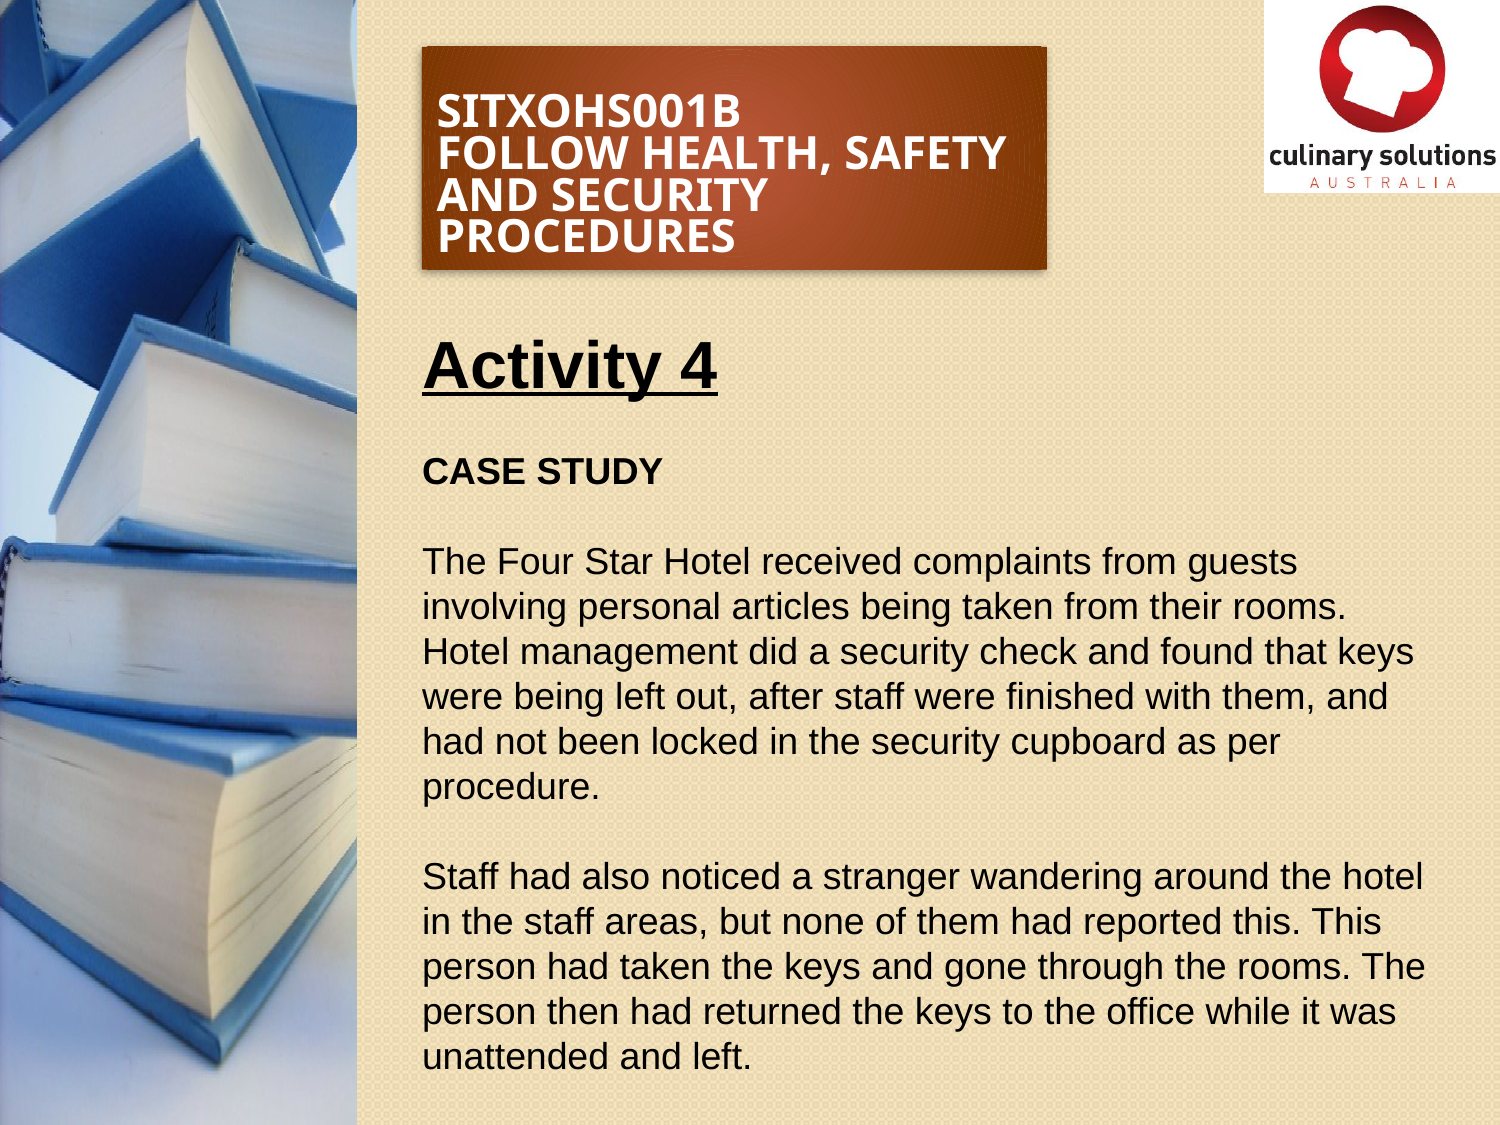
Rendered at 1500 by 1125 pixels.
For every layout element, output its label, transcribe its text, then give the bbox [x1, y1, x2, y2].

title SITXOHS001B Follow HEALTH, SAFETY AND SECURITY PROCEDURES [421, 46, 1047, 270]
picture [1263, 0, 1500, 193]
text_box Activity 4 CASE STUDY The Four Star Hotel received complaints from guests involving personal articles being taken from their rooms. Hotel management did a security check and found that keys were being left out, after staff were finished with them, and had not been locked in the security cupboard as per procedure. Staff had also noticed a stranger wandering around the hotel in the staff areas, but none of them had reported this. This person had taken the keys and gone through the rooms. The person then had returned the keys to the office while it was unattended and left. [407, 314, 1447, 1125]
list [0, 0, 357, 1125]
